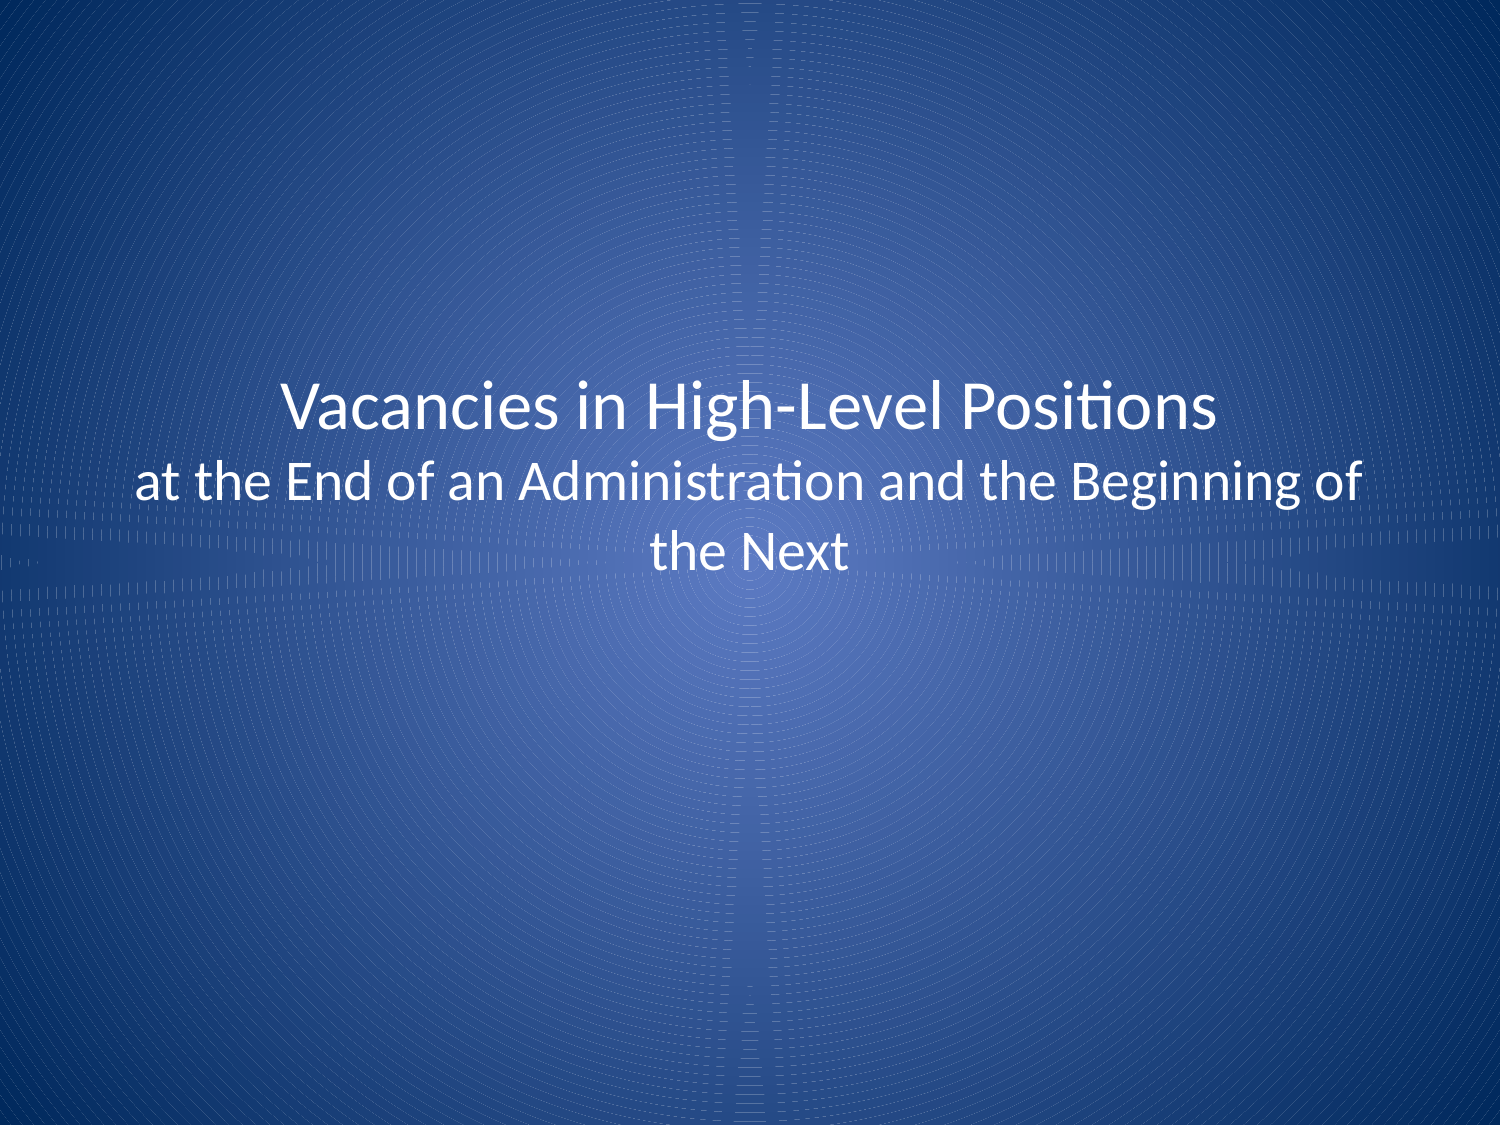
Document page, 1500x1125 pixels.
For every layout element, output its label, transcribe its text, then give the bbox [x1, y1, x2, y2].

title Vacancies in High-Level Positions at the End of an Administration and the Beginning of the Next [112, 349, 1388, 591]
